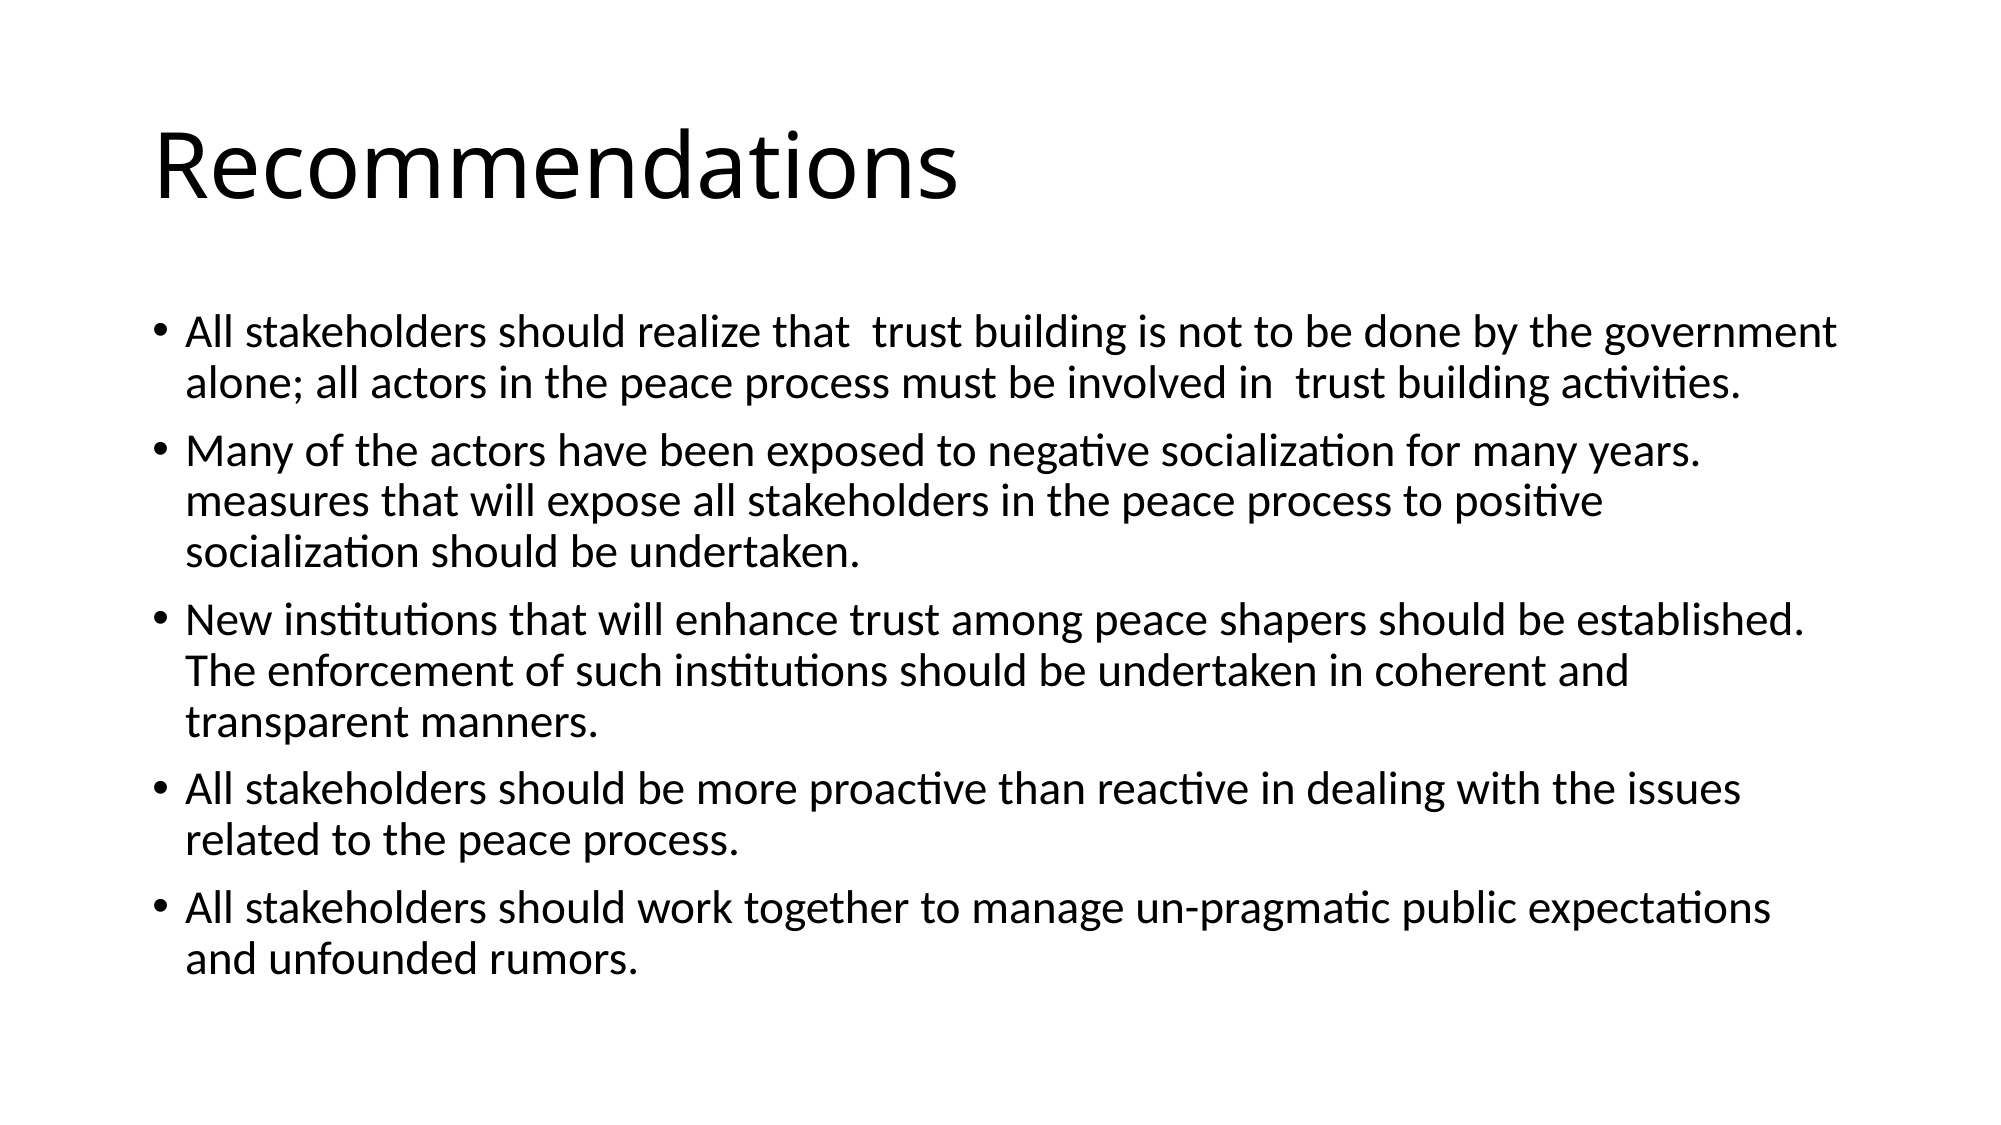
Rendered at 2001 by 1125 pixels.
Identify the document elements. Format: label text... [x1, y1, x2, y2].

list All stakeholders should realize that trust building is not to be done by the government alone; all actors in the peace process must be involved in trust building activities. Many of the actors have been exposed to negative socialization for many years. measures that will expose all stakeholders in the peace process to positive socialization should be undertaken. New institutions that will enhance trust among peace shapers should be established. The enforcement of such institutions should be undertaken in coherent and transparent manners. All stakeholders should be more proactive than reactive in dealing with the issues related to the peace process. All stakeholders should work together to manage un-pragmatic public expectations and unfounded rumors. [137, 299, 1863, 1014]
title Recommendations [137, 59, 1863, 278]
